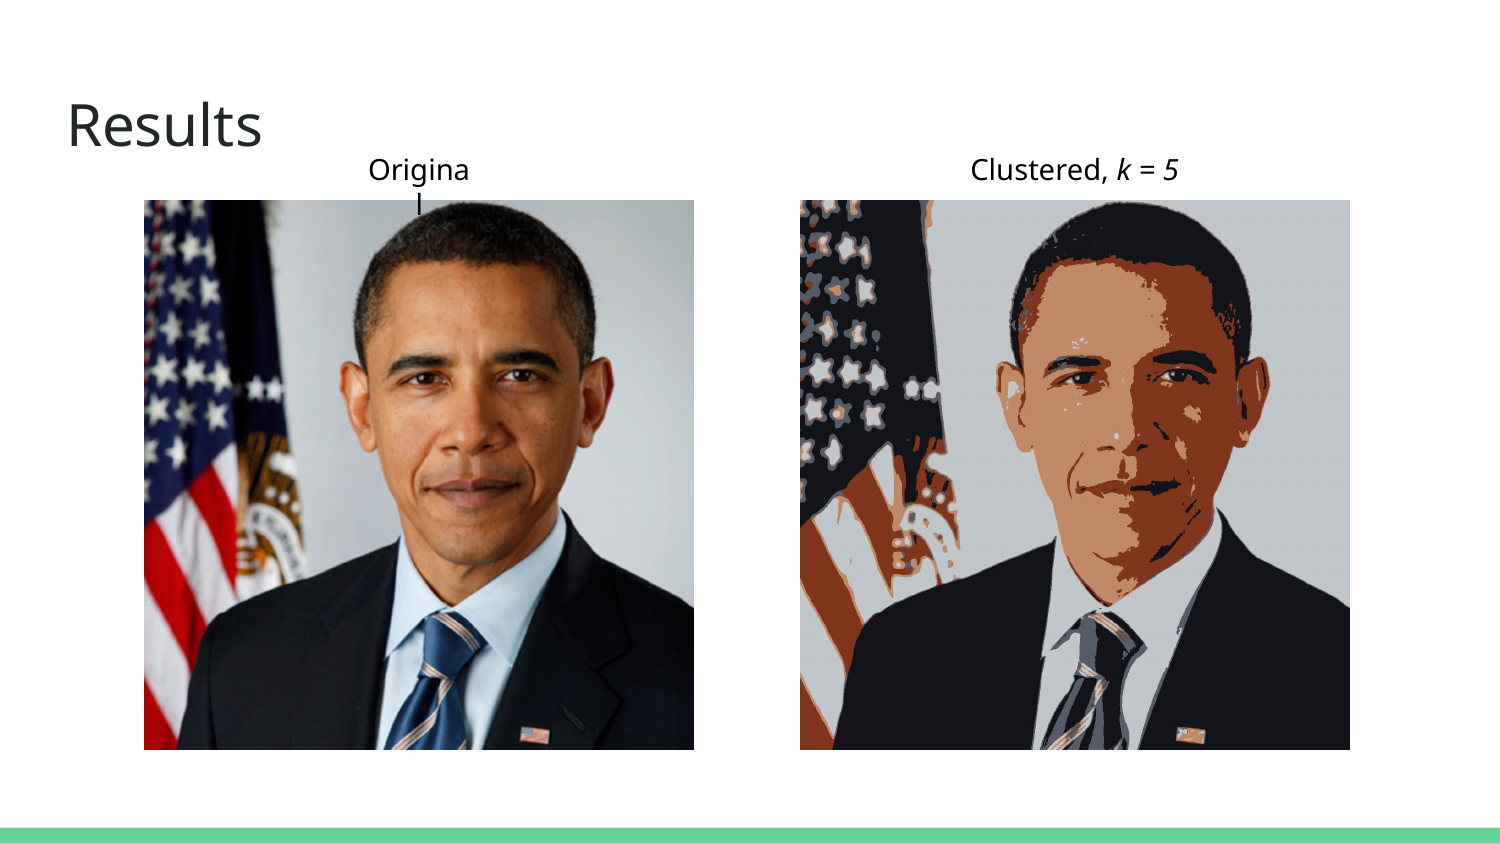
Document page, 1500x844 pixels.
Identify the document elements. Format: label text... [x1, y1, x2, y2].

text_box Clustered, k = 5 [946, 135, 1204, 198]
picture [799, 199, 1350, 750]
title Results [51, 72, 1449, 167]
picture [144, 199, 695, 750]
text_box Original [352, 135, 486, 198]
